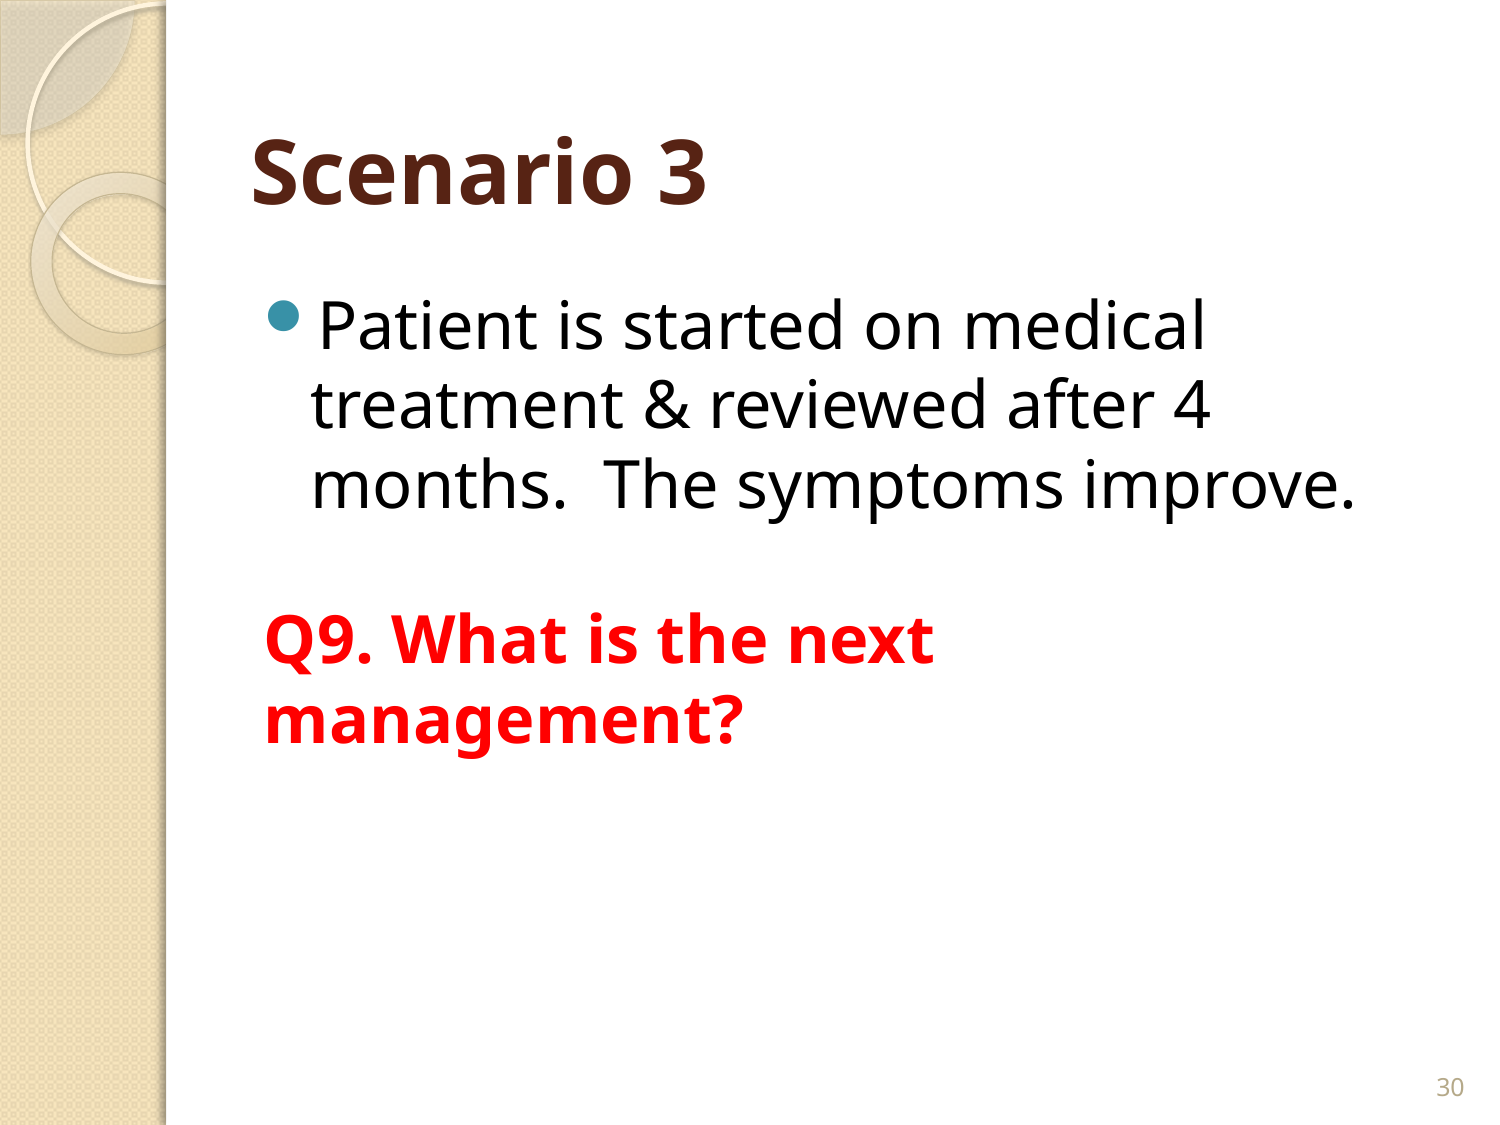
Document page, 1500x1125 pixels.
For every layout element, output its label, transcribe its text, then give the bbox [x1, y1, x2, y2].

slide_number 30 [1413, 1034, 1488, 1113]
title Scenario 3 [235, 75, 1466, 263]
list Patient is started on medical treatment & reviewed after 4 months. The symptoms improve. Q9. What is the next management? [235, 275, 1438, 1063]
